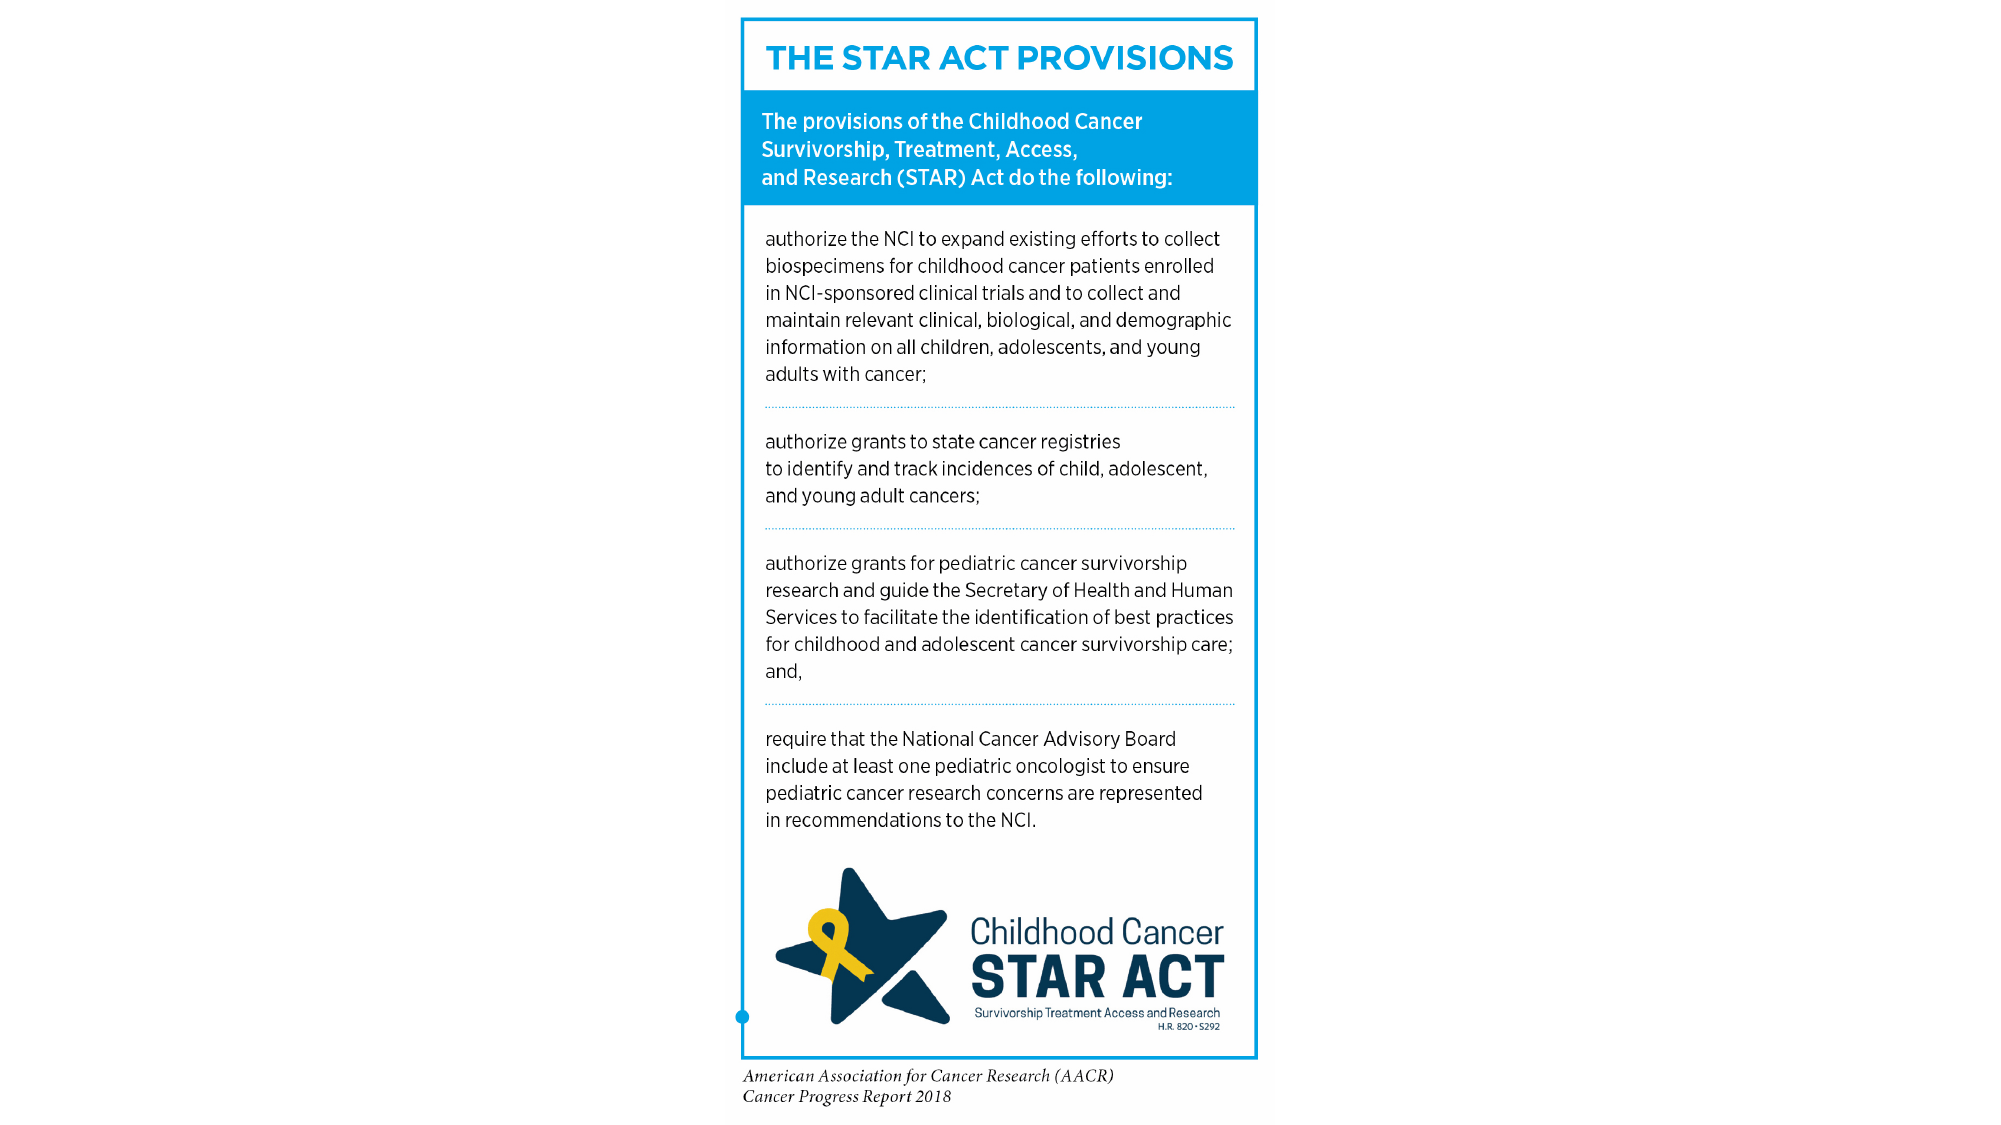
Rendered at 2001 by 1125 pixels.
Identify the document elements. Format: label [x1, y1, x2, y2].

picture [725, 0, 1275, 1125]
